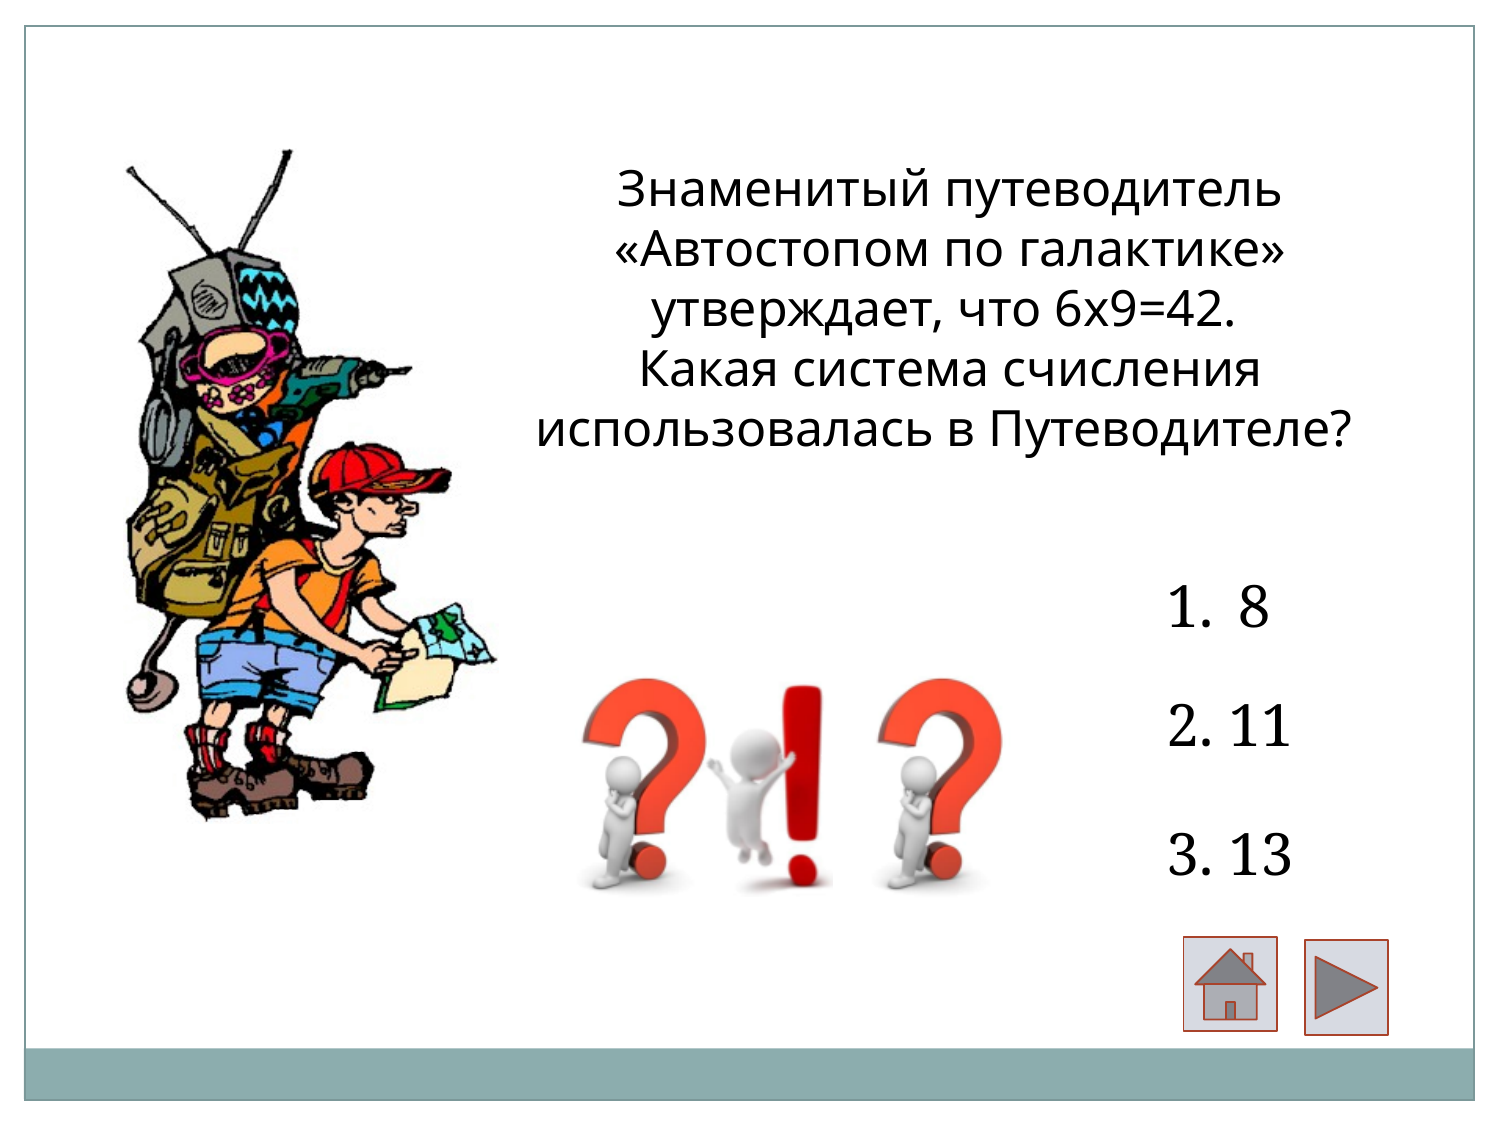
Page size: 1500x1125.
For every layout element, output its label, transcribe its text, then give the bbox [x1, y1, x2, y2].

text_box 3. 13 [1151, 774, 1341, 895]
picture [844, 668, 1028, 913]
text_box [1183, 936, 1278, 1032]
text_box Знаменитый путеводитель «Автостопом по галактике» утверждает, что 6x9=42. Какая система счисления использовалась в Путеводителе? [500, 148, 1412, 464]
text_box [1304, 939, 1389, 1036]
picture [548, 668, 833, 913]
picture [123, 148, 500, 825]
text_box 2. 11 [1151, 645, 1341, 765]
text_box 8 [1151, 527, 1341, 645]
